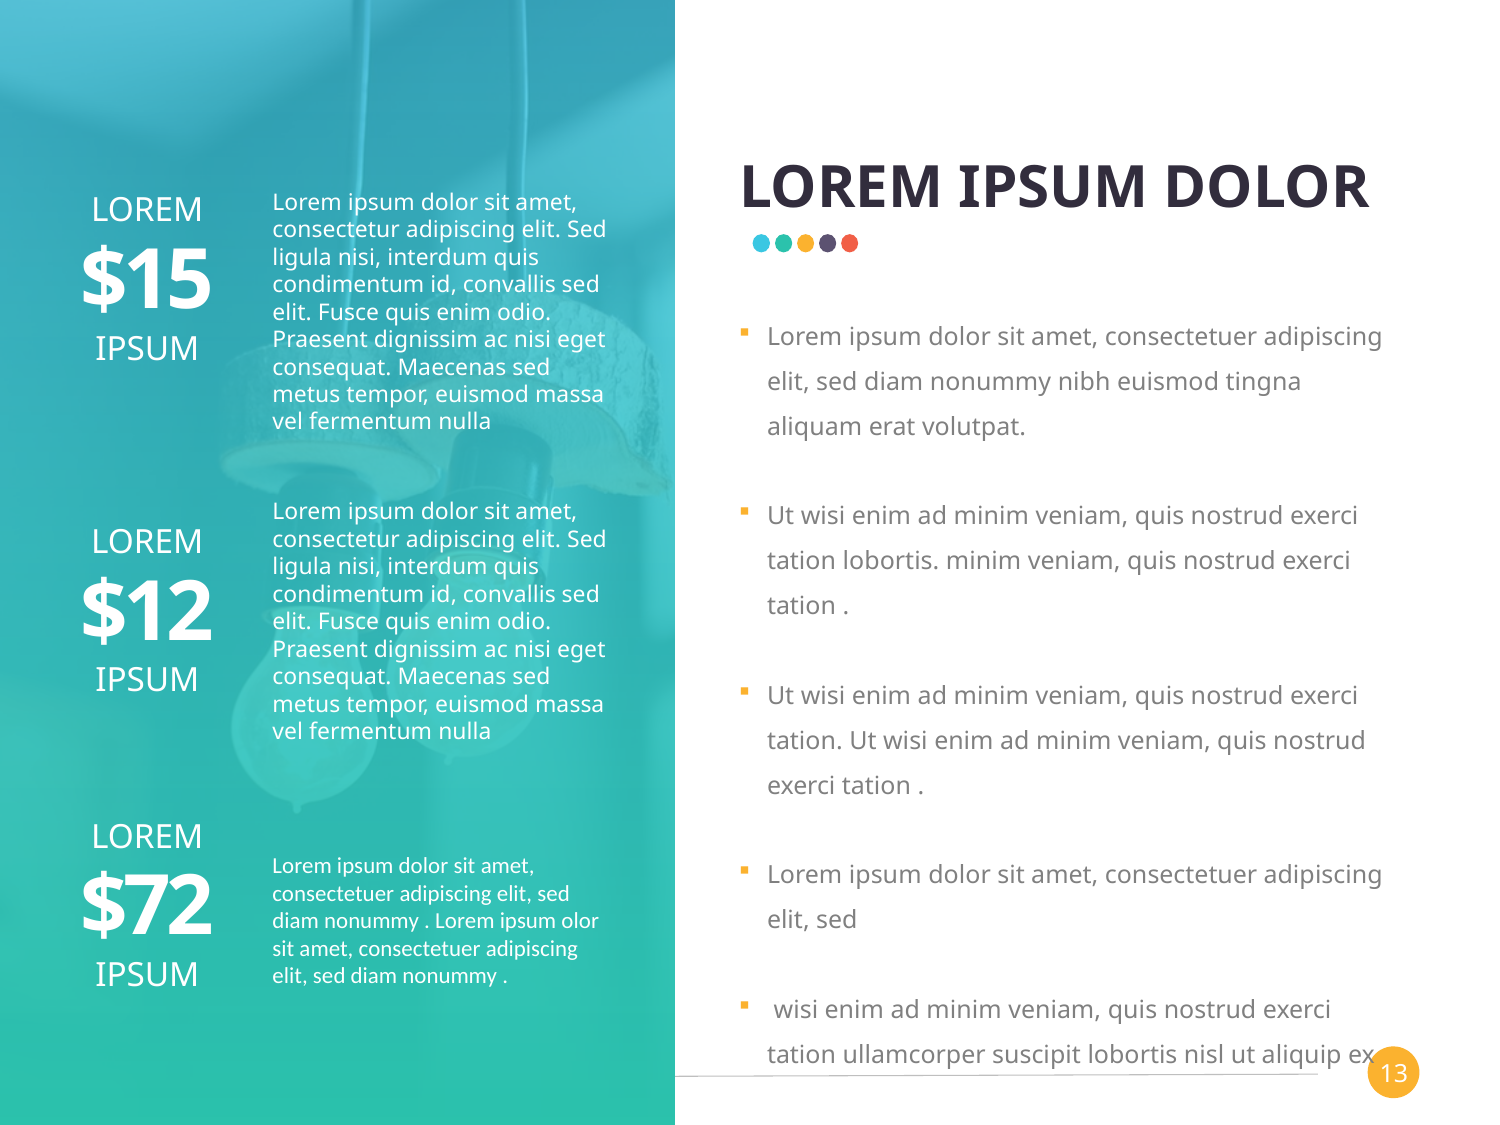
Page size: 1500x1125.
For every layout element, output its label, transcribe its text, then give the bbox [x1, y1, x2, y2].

title LOREM IPSUM DOLOR [724, 97, 1500, 229]
picture [0, 0, 675, 1125]
text_box Lorem ipsum dolor sit amet, consectetuer adipiscing elit, sed diam nonummy nibh euismod tingna aliquam erat volutpat. Ut wisi enim ad minim veniam, quis nostrud exerci tation lobortis. minim veniam, quis nostrud exerci tation . Ut wisi enim ad minim veniam, quis nostrud exerci tation. Ut wisi enim ad minim veniam, quis nostrud exerci tation . Lorem ipsum dolor sit amet, consectetuer adipiscing elit, sed wisi enim ad minim veniam, quis nostrud exerci tation ullamcorper suscipit lobortis nisl ut aliquip ex wisi enim ad minim veniam, quis nostrud exerci tation ullamcorper suscipit lobortis nisl ut aliquip ex [724, 297, 1408, 1125]
